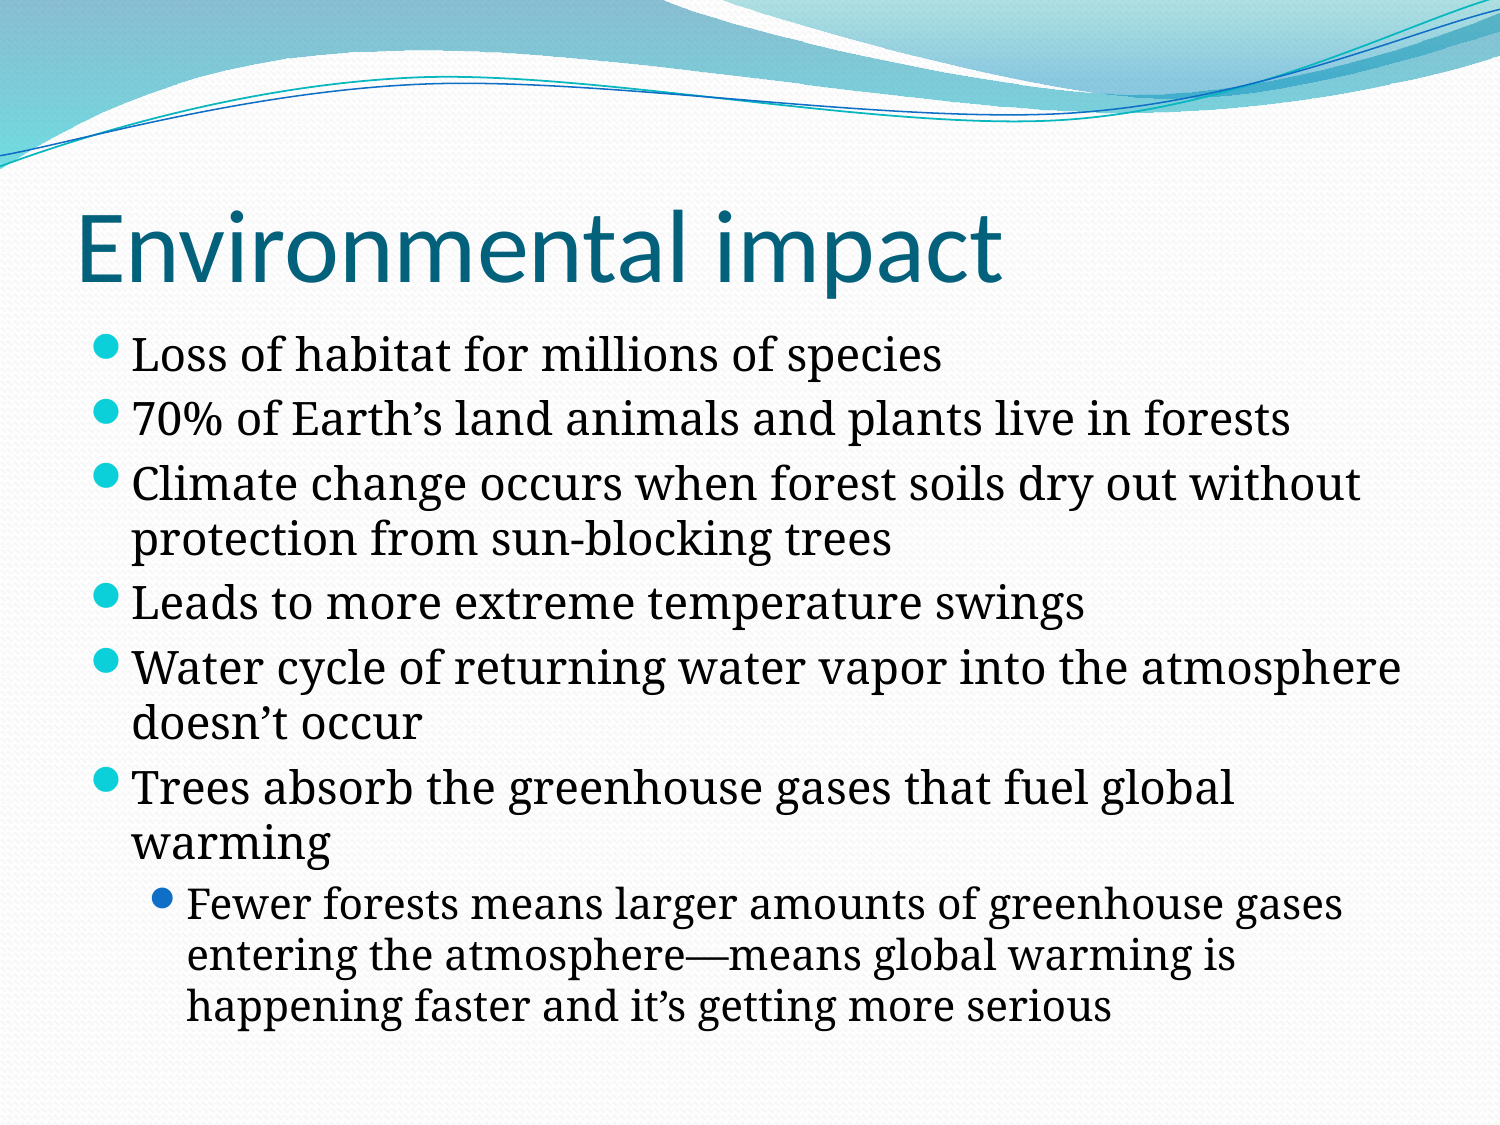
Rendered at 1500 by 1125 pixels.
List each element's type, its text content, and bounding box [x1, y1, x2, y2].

title Environmental impact [75, 115, 1425, 303]
list Loss of habitat for millions of species 70% of Earth’s land animals and plants live in forests Climate change occurs when forest soils dry out without protection from sun-blocking trees Leads to more extreme temperature swings Water cycle of returning water vapor into the atmosphere doesn’t occur Trees absorb the greenhouse gases that fuel global warming Fewer forests means larger amounts of greenhouse gases entering the atmosphere—means global warming is happening faster and it’s getting more serious [75, 317, 1425, 1038]
